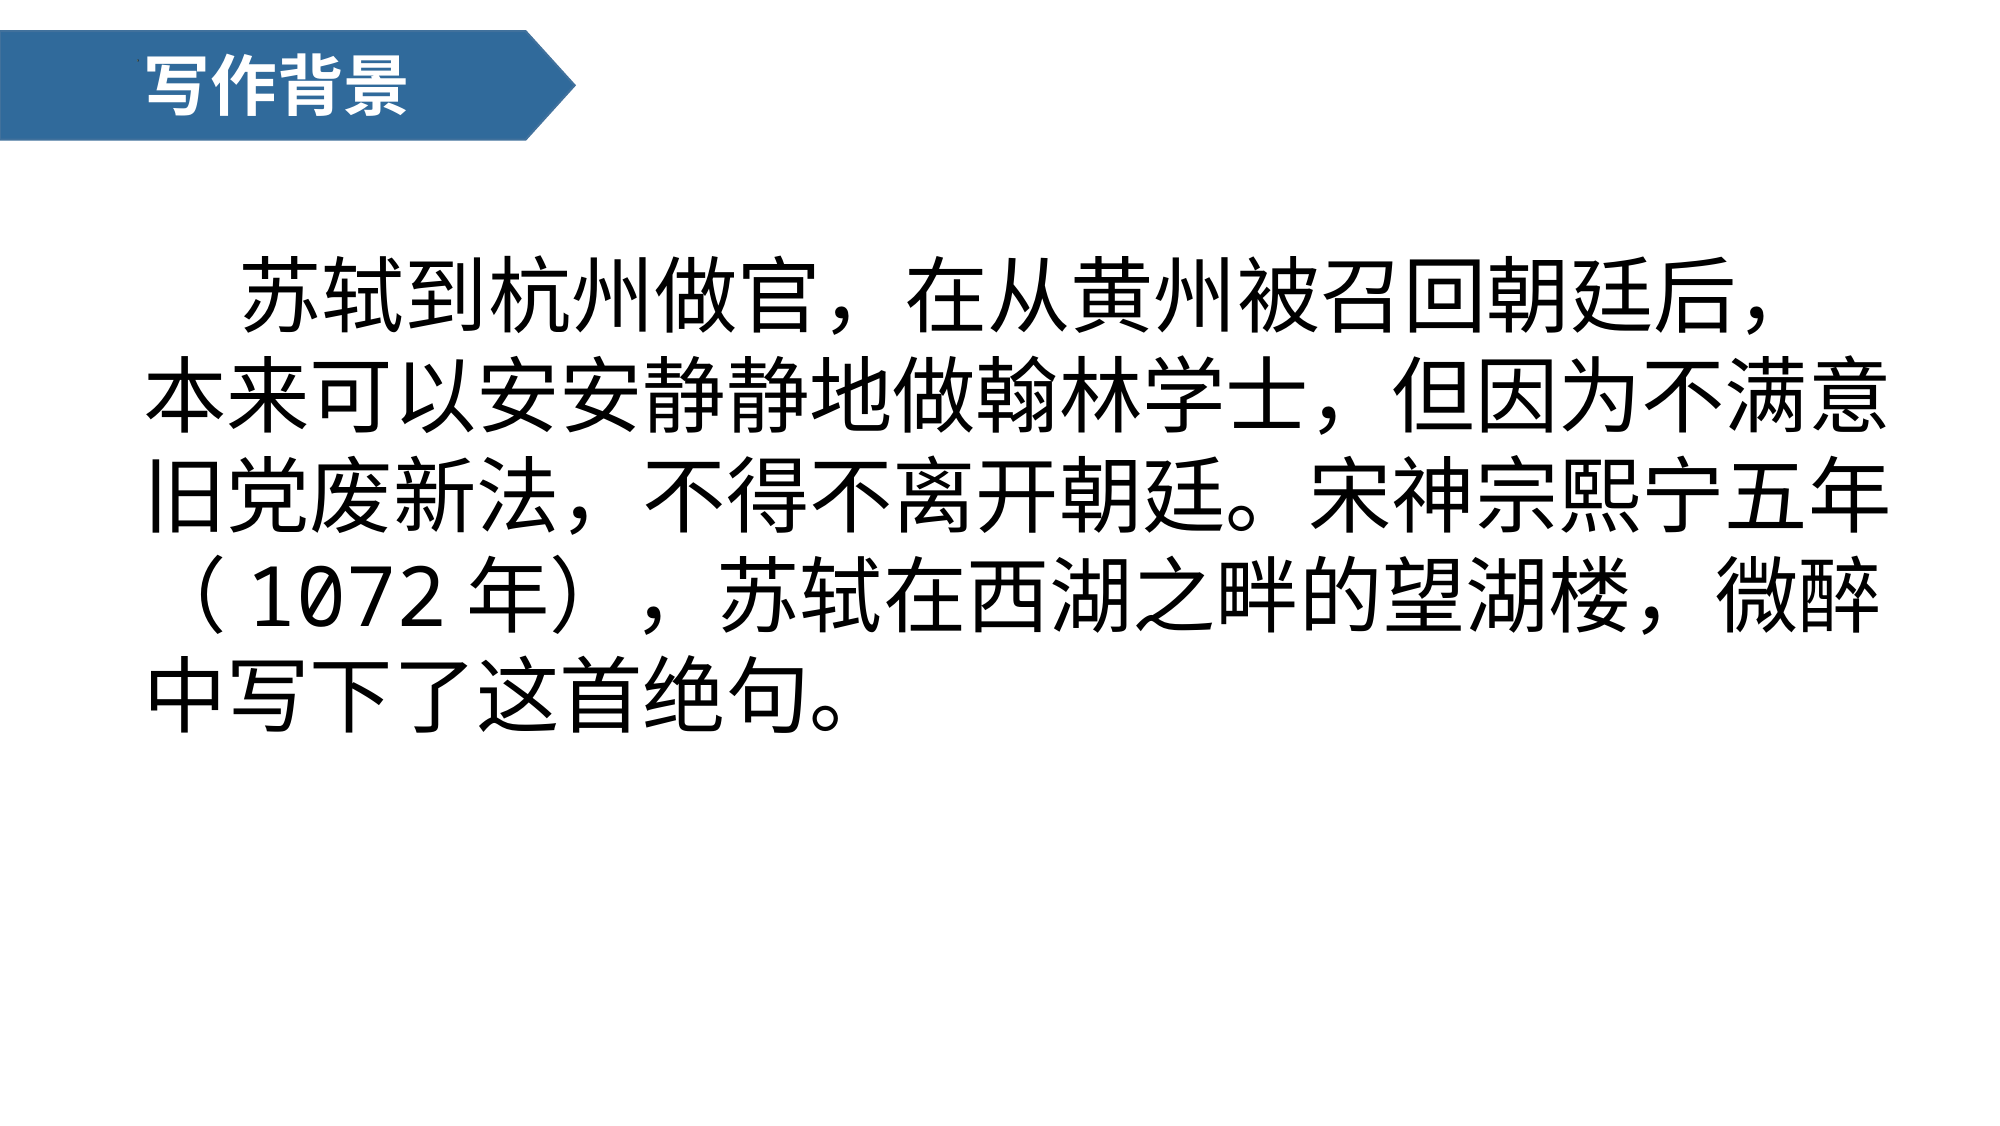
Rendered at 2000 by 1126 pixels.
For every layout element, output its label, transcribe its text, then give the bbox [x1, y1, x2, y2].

text_box 苏轼到杭州做官，在从黄州被召回朝廷后，本来可以安安静静地做翰林学士，但因为不满意旧党废新法，不得不离开朝廷。宋神宗熙宁五年（1072年），苏轼在西湖之畔的望湖楼，微醉中写下了这首绝句。 [125, 234, 1922, 753]
text_box 写作背景 [125, 42, 540, 125]
